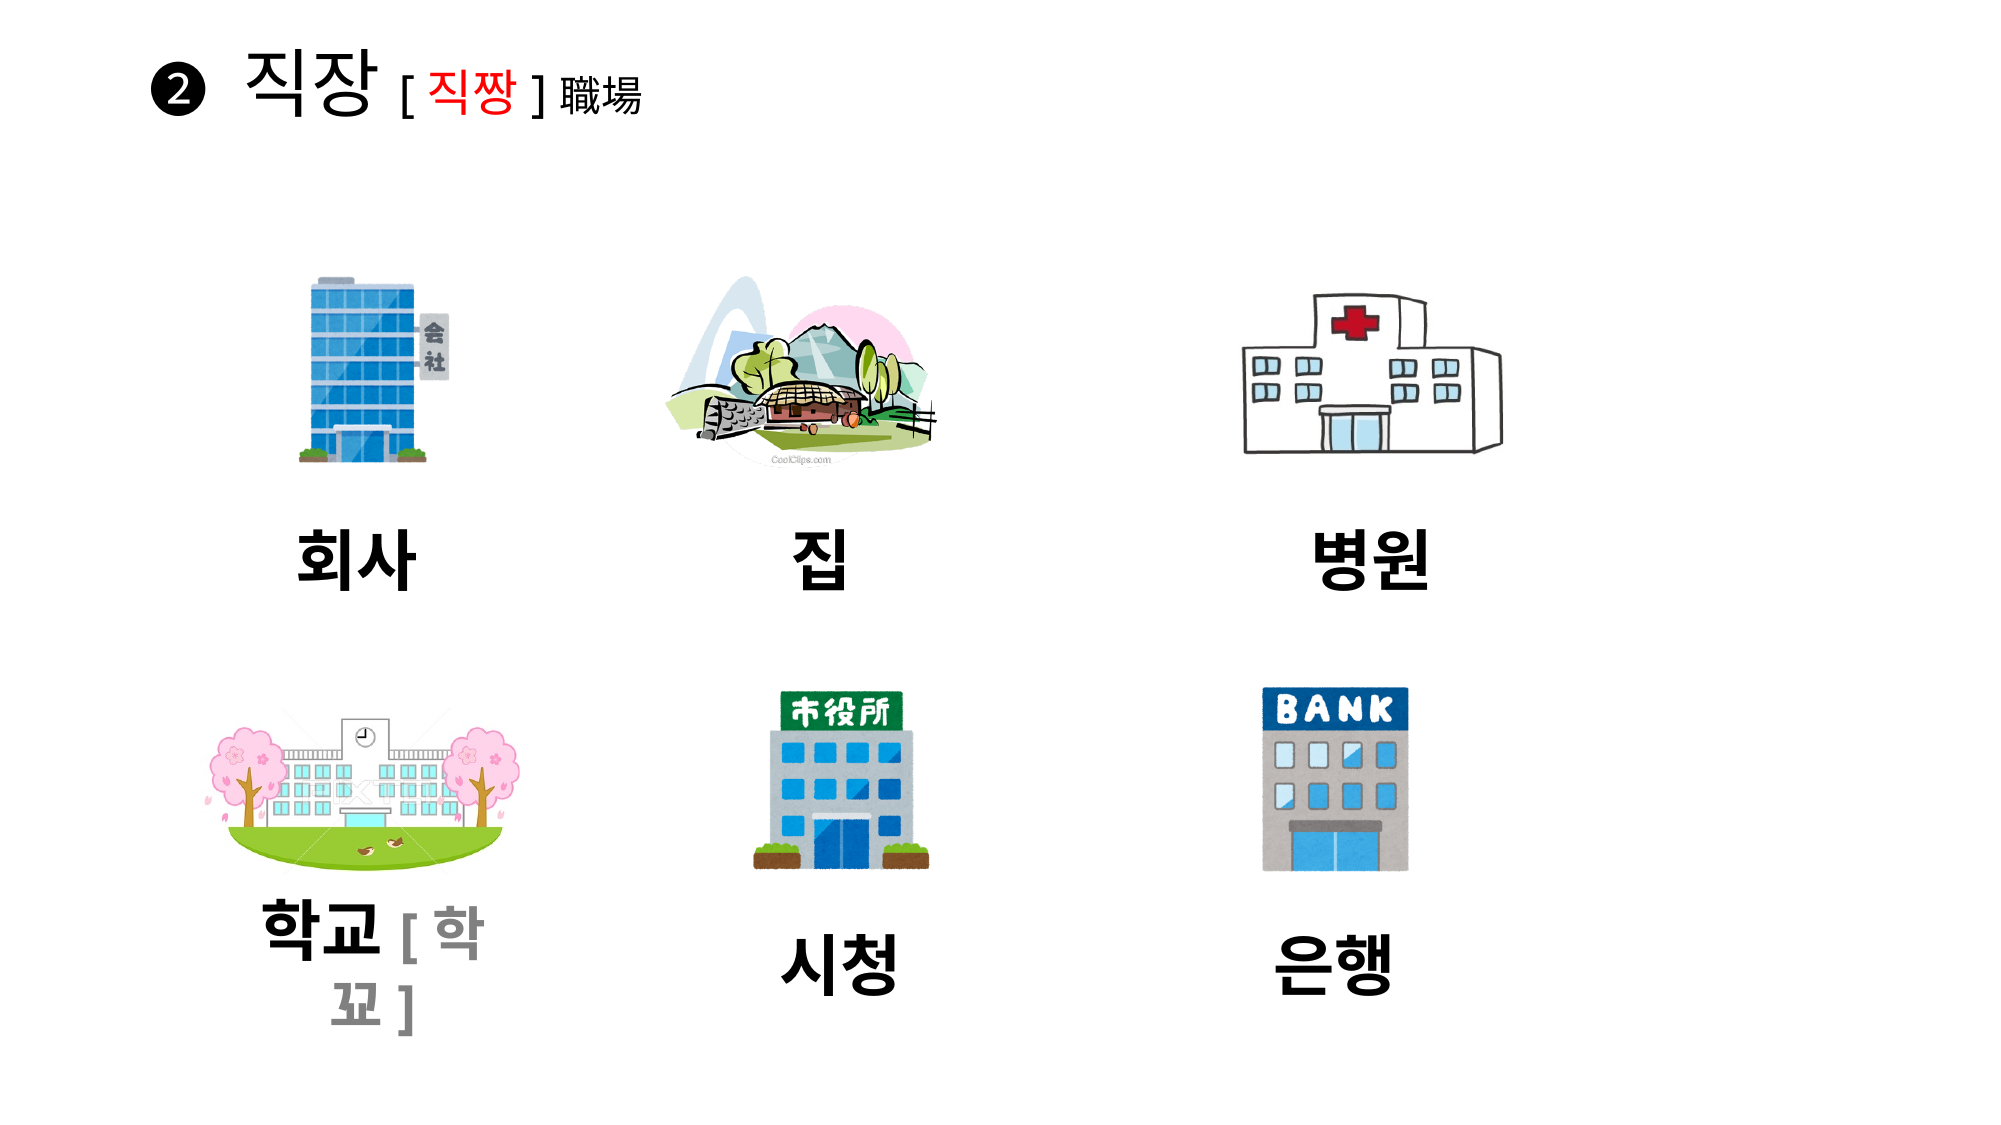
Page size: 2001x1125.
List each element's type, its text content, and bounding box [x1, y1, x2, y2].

text_box 은행 [1178, 919, 1492, 1009]
text_box 집 [664, 513, 978, 603]
picture [1228, 276, 1515, 468]
picture [200, 708, 520, 875]
text_box 학교[학꾜] [216, 919, 530, 1009]
text_box 회사 [200, 513, 514, 603]
picture [284, 272, 462, 468]
list [137, 136, 1863, 1108]
text_box 시청 [684, 919, 998, 1009]
picture [1250, 683, 1420, 875]
picture [744, 683, 937, 875]
picture [664, 276, 937, 468]
text_box 병원 [1214, 513, 1529, 603]
title ❷ 직장[직짱]職場 [134, 18, 1860, 156]
